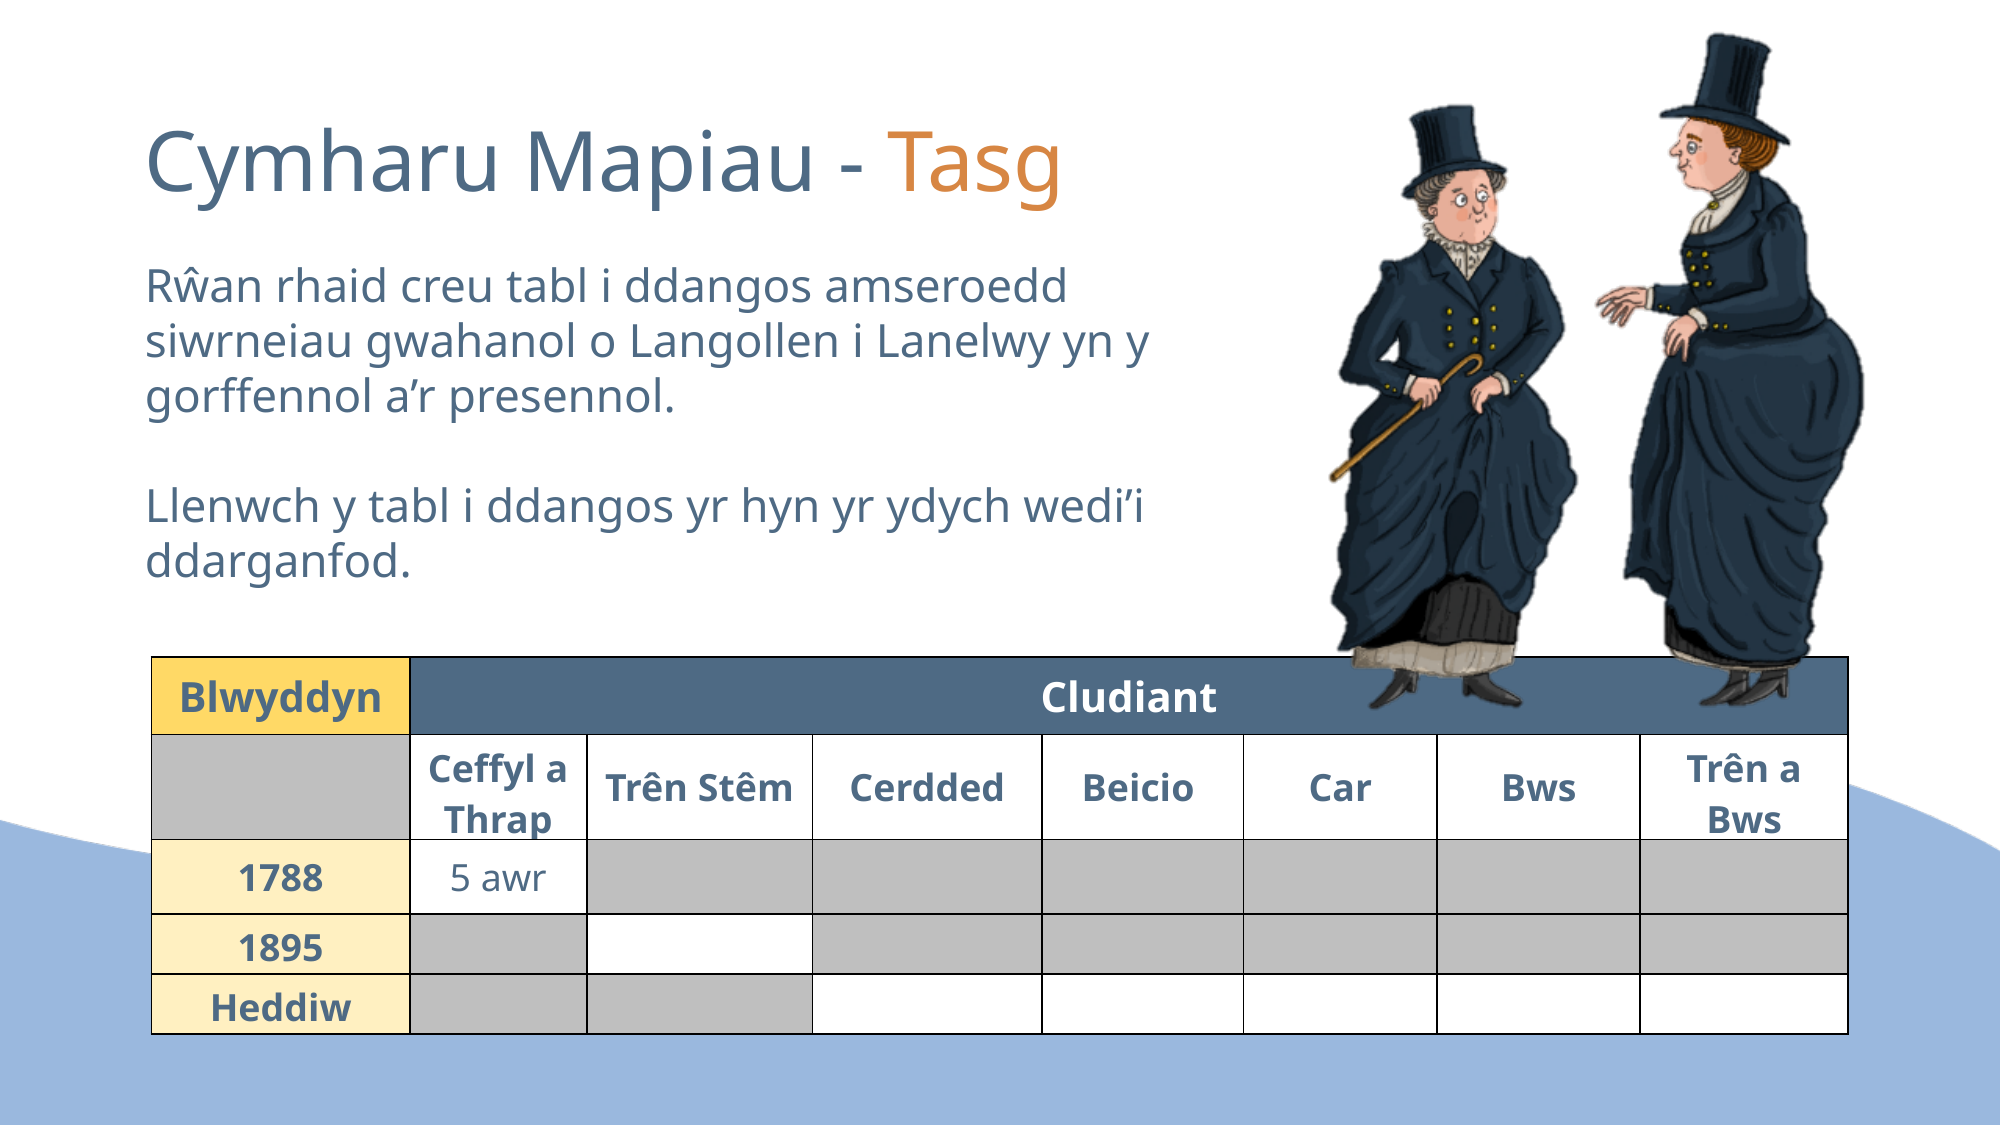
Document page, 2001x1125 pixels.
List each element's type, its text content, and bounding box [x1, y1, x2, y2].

table_header Blwyddyn [152, 658, 409, 720]
text_box Cymharu Mapiau - Tasg [130, 93, 1266, 216]
picture [0, 0, 2000, 1125]
table_header Cludiant [411, 658, 1266, 720]
text_box Rŵan rhaid creu tabl i ddangos amseroedd siwrneiau gwahanol o Langollen i Lanelwy yn y gorffennol a’r presennol. Llenwch y tabl i ddangos yr hyn yr ydych wedi’i ddarganfod. [130, 248, 1266, 594]
